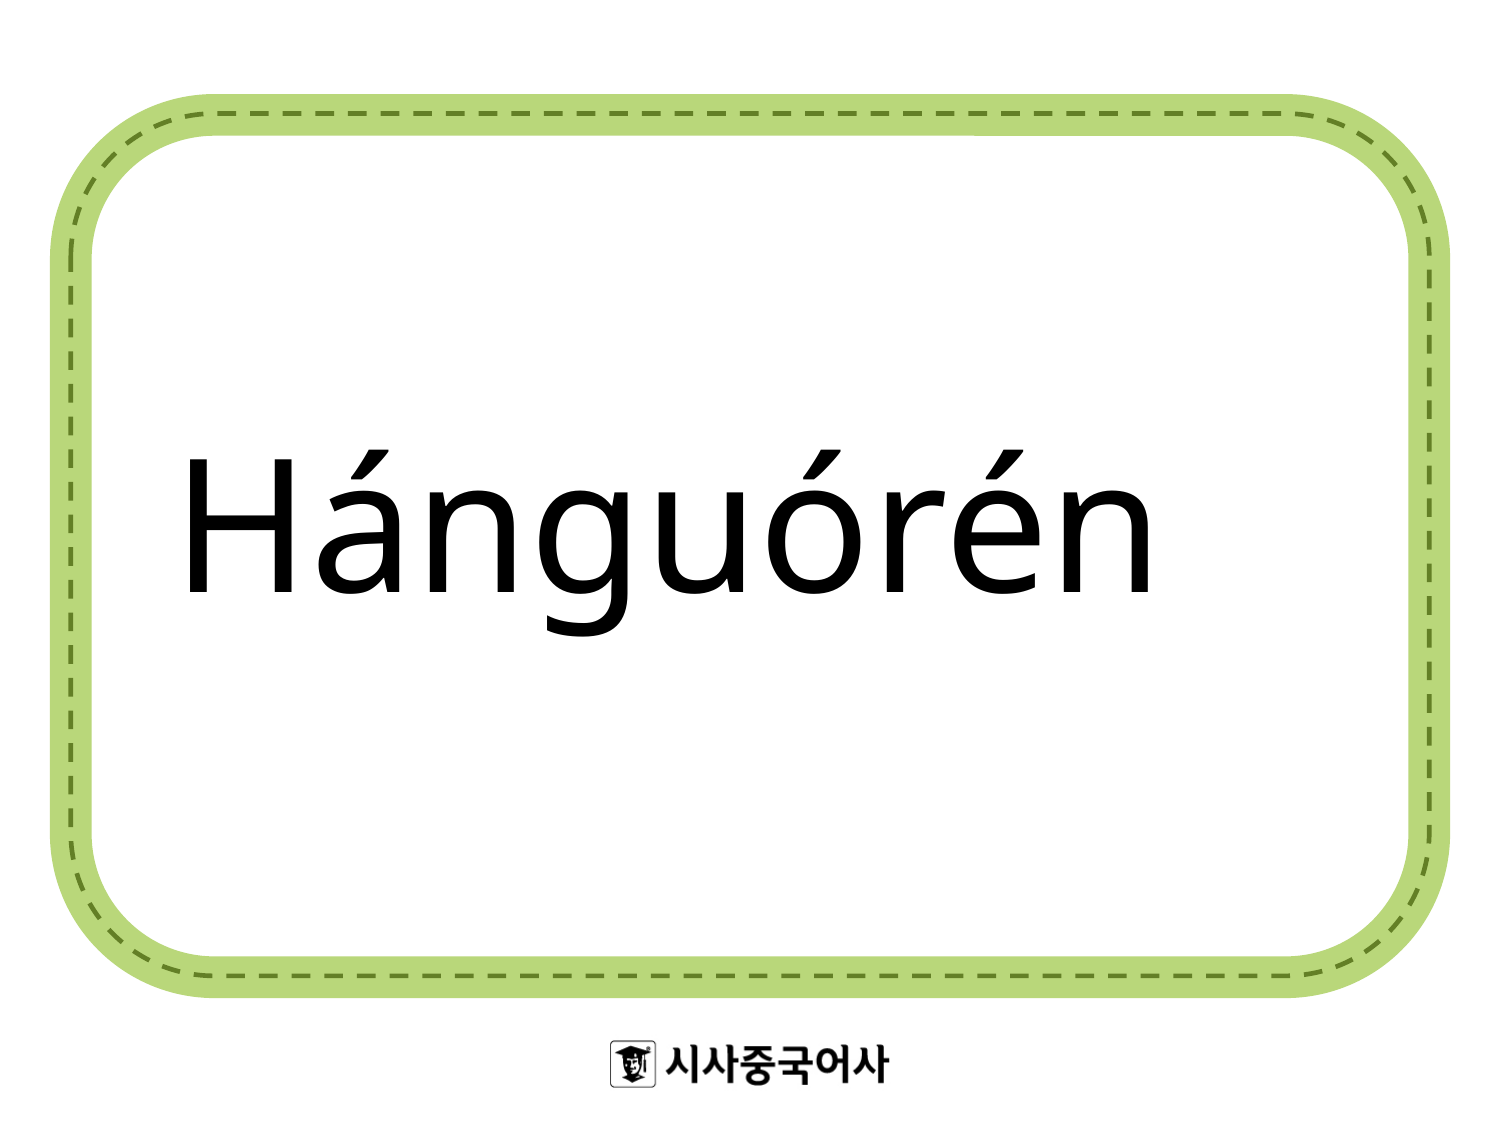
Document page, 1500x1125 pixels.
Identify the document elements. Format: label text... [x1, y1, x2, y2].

text_box Hánguórén [145, 136, 1354, 799]
picture [602, 1034, 898, 1094]
